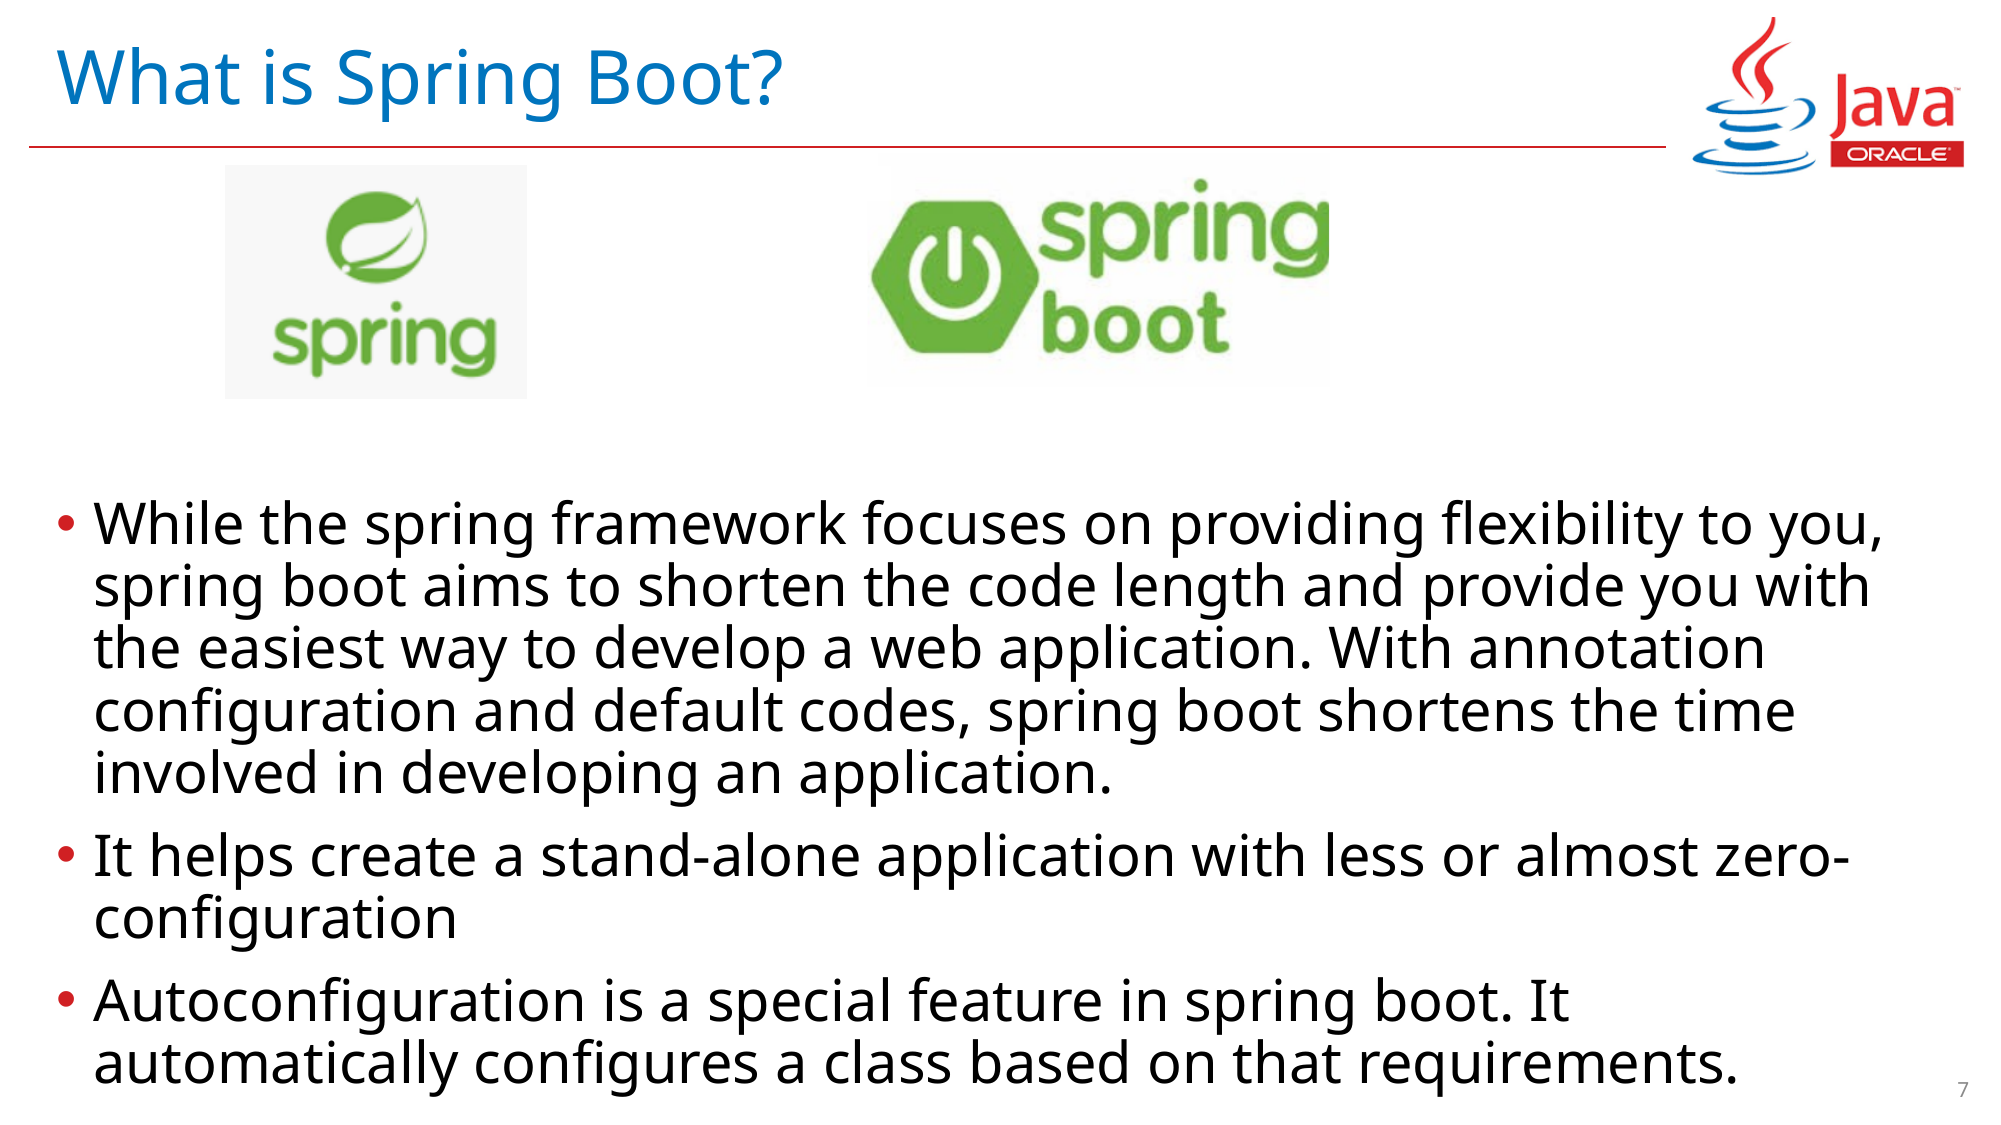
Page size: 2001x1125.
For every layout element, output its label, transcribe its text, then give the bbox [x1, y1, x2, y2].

picture [1665, 17, 1994, 184]
list While the spring framework focuses on providing flexibility to you, spring boot aims to shorten the code length and provide you with the easiest way to develop a web application. With annotation configuration and default codes, spring boot shortens the time involved in developing an application. It helps create a stand-alone application with less or almost zero-configuration Autoconfiguration is a special feature in spring boot. It automatically configures a class based on that requirements. [41, 185, 1968, 1113]
slide_number 7 [1534, 1060, 1985, 1121]
title What is Spring Boot? [41, 12, 1863, 147]
picture [225, 165, 527, 399]
picture [867, 153, 1330, 387]
